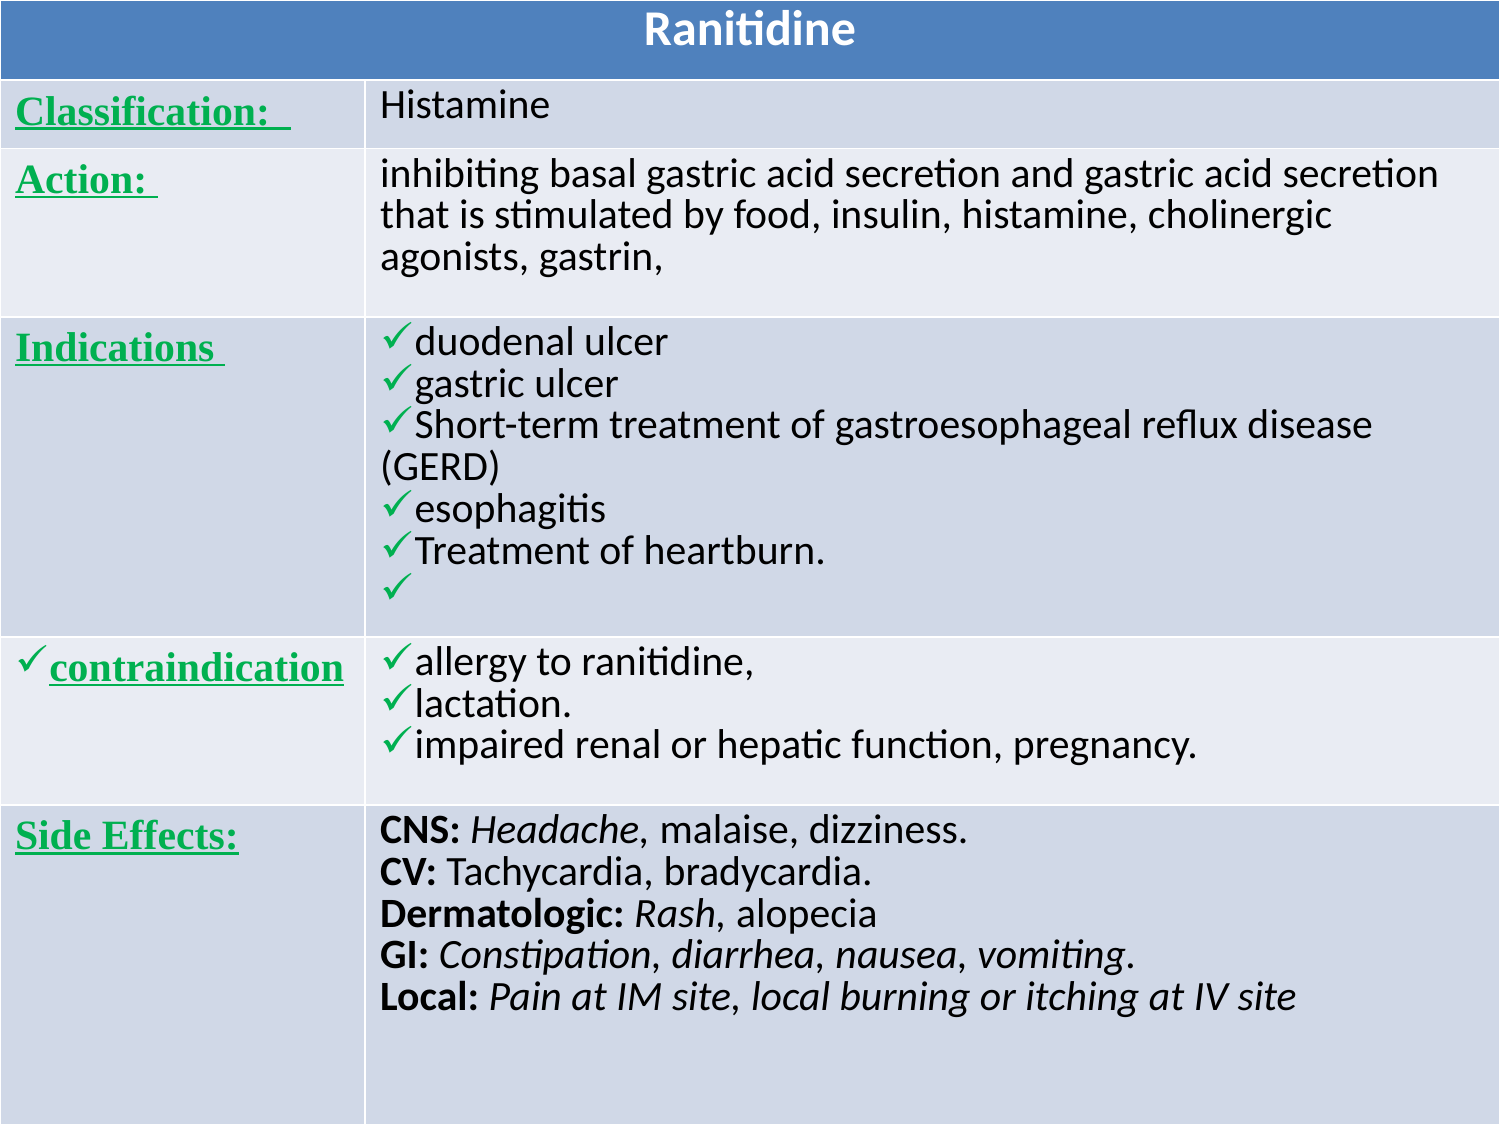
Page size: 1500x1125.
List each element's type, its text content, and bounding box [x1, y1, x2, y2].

table_cell contraindication [1, 638, 364, 804]
table_cell Action: [1, 149, 364, 316]
table_cell duodenal ulcer gastric ulcer Short-term treatment of gastroesophageal reflux disease (GERD) esophagitis Treatment of heartburn. [366, 318, 1499, 636]
table_cell inhibiting basal gastric acid secretion and gastric acid secretion that is stimulated by food, insulin, histamine, cholinergic agonists, gastrin, [366, 149, 1499, 316]
table_cell Histamine [366, 81, 1499, 148]
table_cell Classification: [1, 81, 364, 148]
table_cell allergy to ranitidine, lactation. impaired renal or hepatic function, pregnancy. [366, 638, 1499, 804]
table_cell CNS: Headache, malaise, dizziness. CV: Tachycardia, bradycardia. Dermatologic: Rash, alopecia GI: Constipation, diarrhea, nausea, vomiting. Local: Pain at IM site, local burning or itching at IV site [366, 806, 1499, 1124]
table_cell Indications [1, 318, 364, 636]
table_cell Side Effects: [1, 806, 364, 1124]
table_header Ranitidine [1, 1, 1499, 79]
